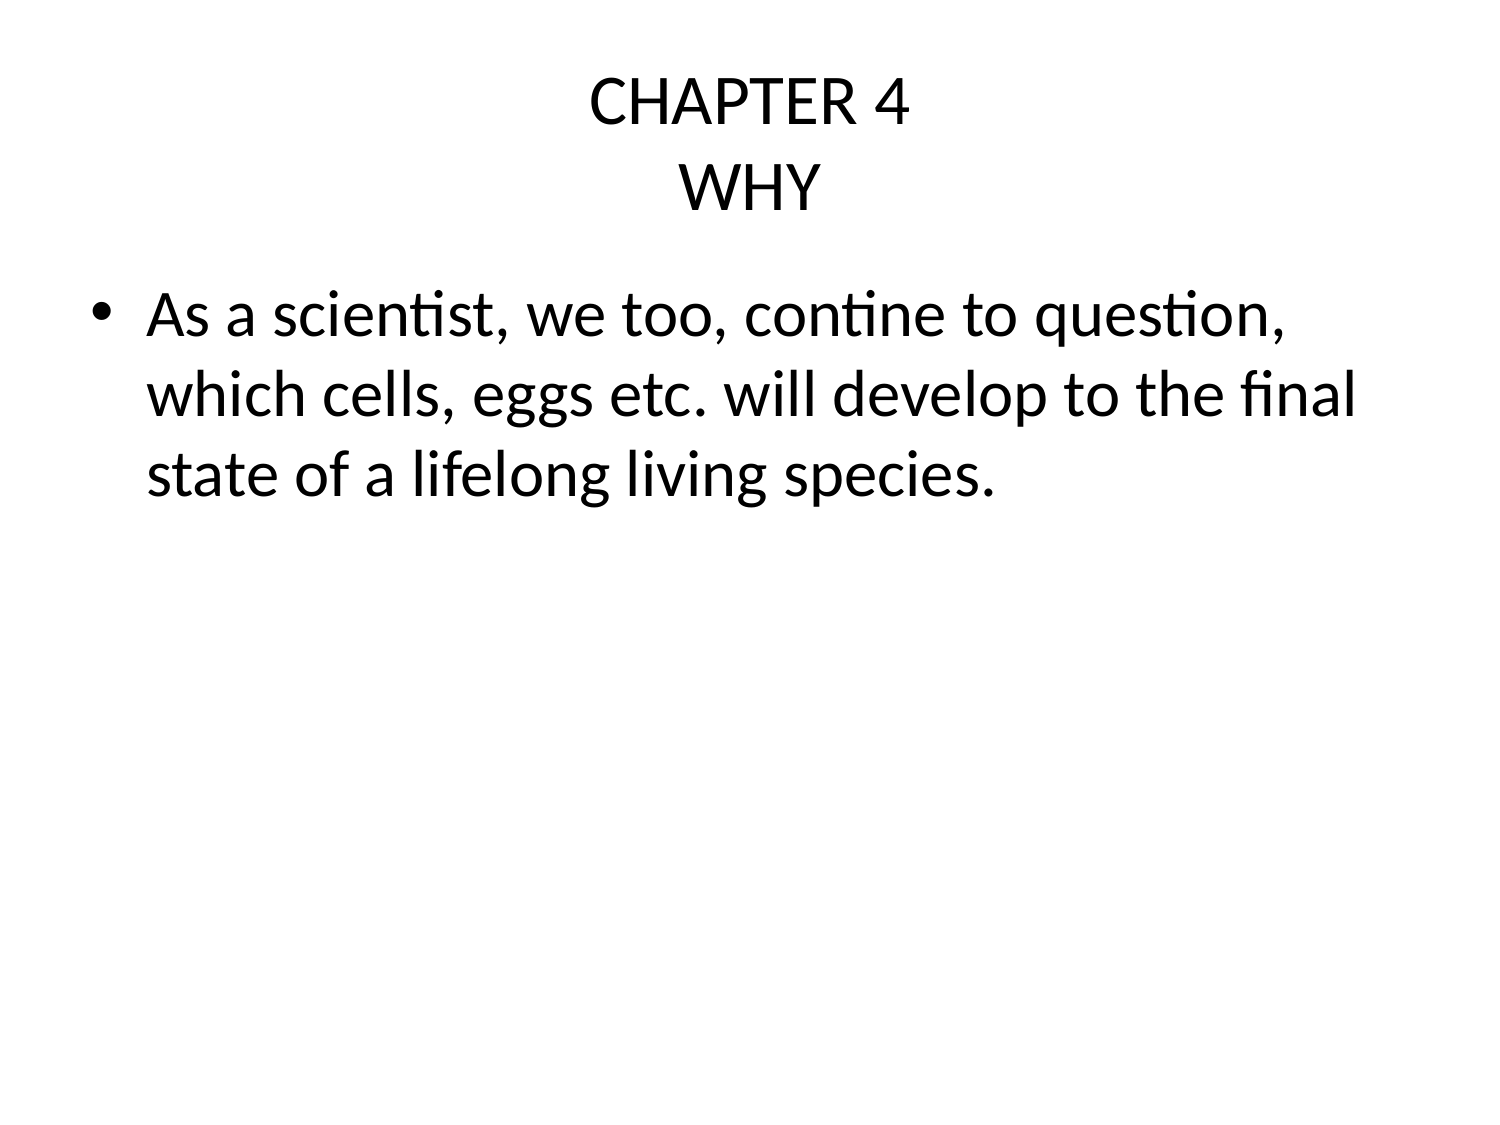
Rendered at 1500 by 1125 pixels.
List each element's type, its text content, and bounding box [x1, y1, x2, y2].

title CHAPTER 4 WHY [75, 45, 1425, 233]
list As a scientist, we too, contine to question, which cells, eggs etc. will develop to the final state of a lifelong living species. [75, 262, 1425, 1005]
